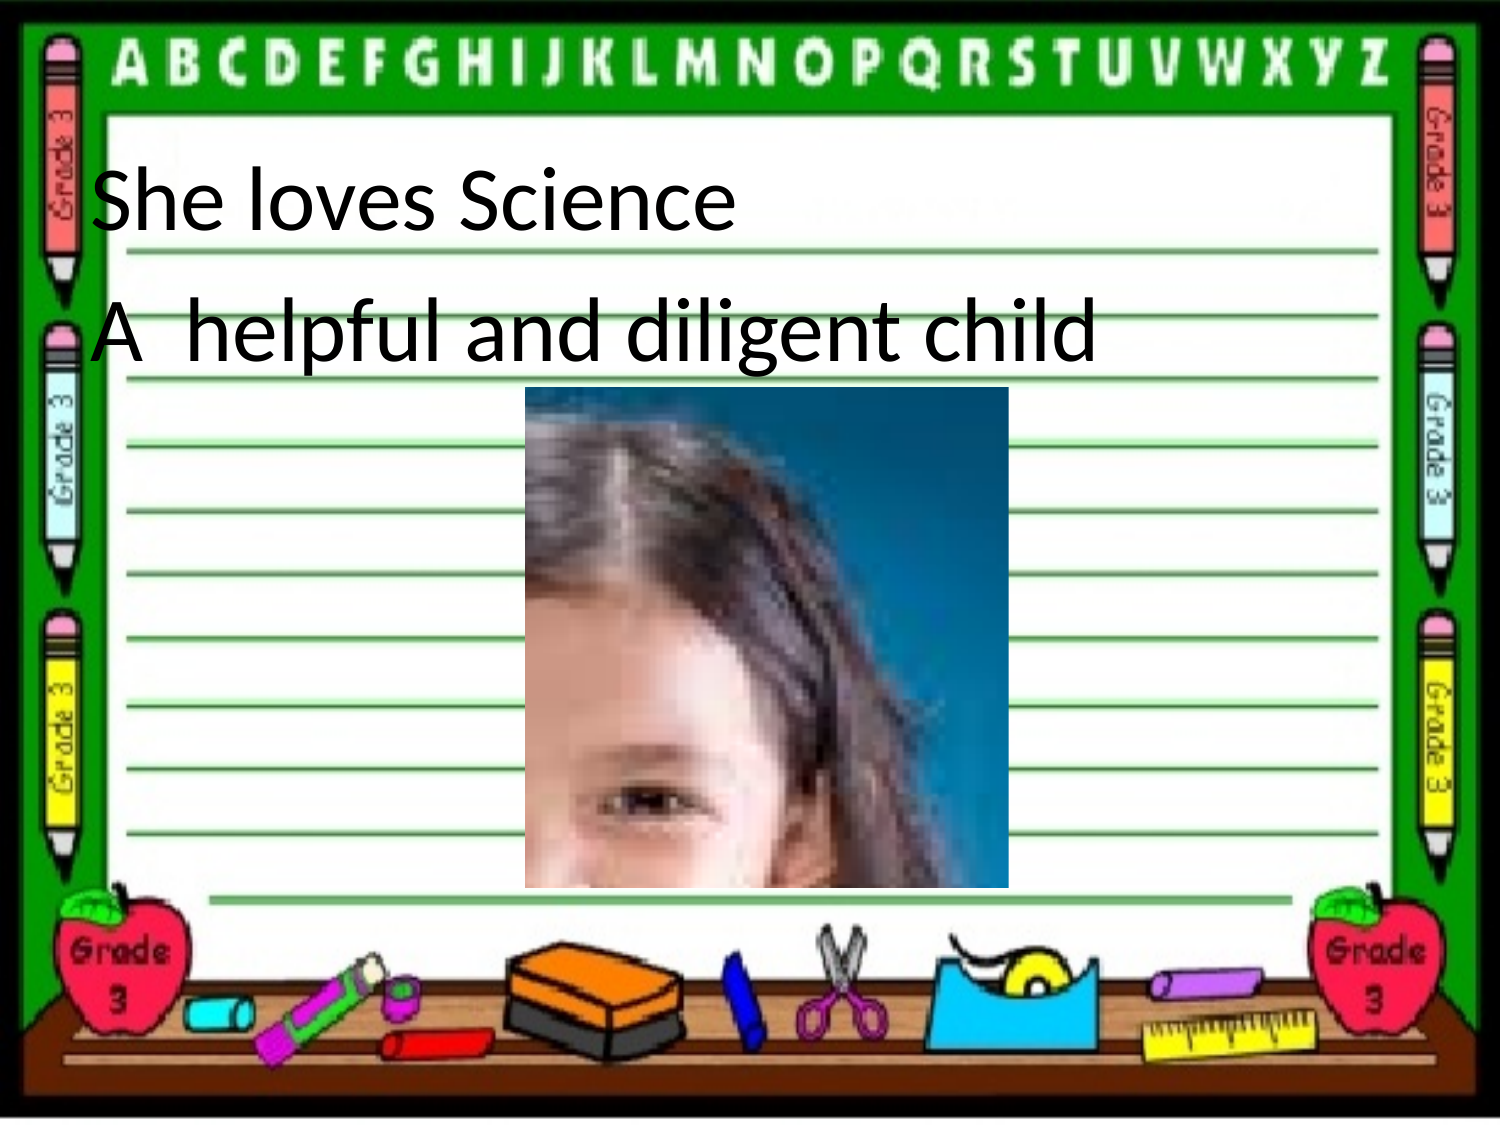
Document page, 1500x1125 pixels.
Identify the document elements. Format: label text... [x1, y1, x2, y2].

title She loves Science [75, 99, 1425, 262]
picture [0, 0, 1500, 1125]
list A helpful and diligent child [75, 262, 1425, 1005]
